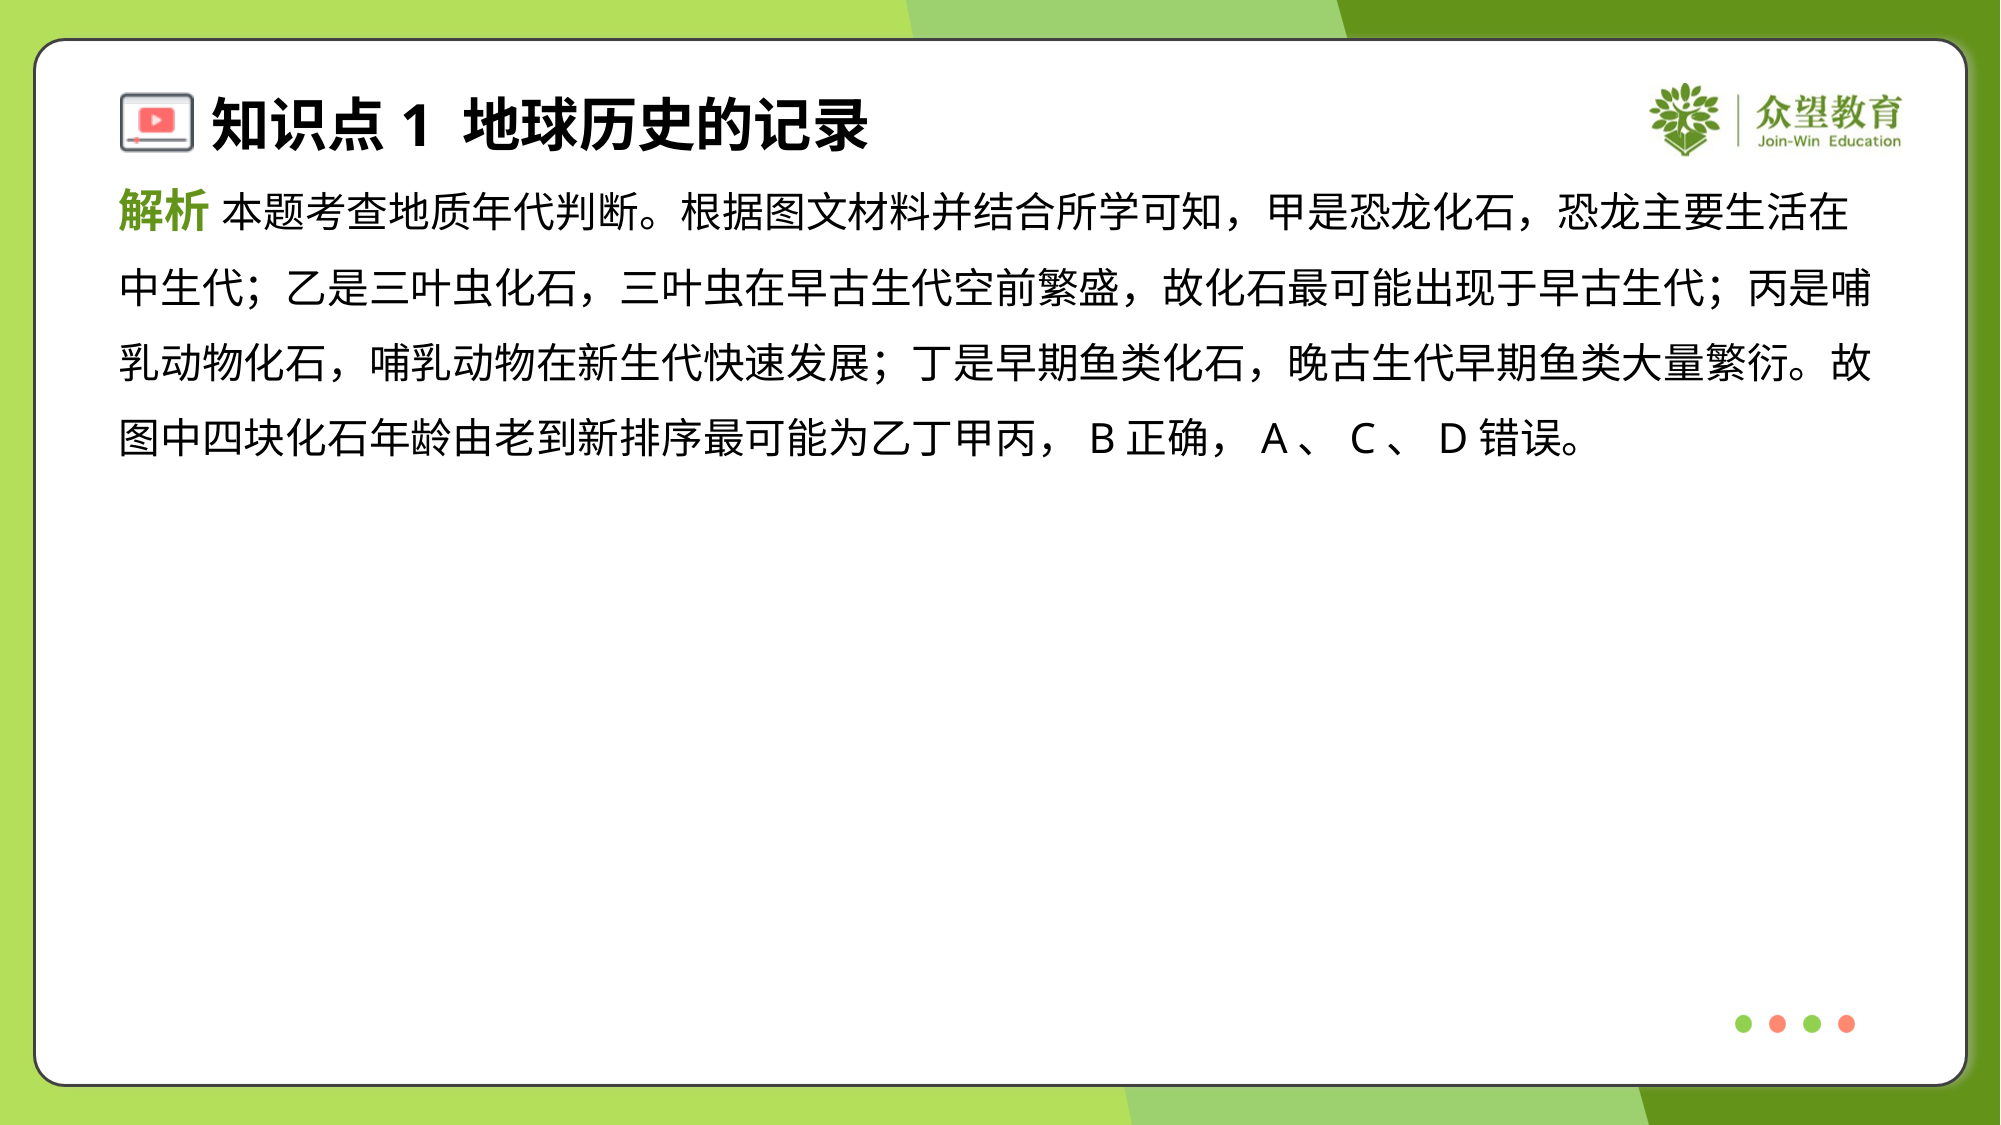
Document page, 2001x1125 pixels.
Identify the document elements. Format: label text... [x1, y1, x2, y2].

picture [0, 0, 2000, 1125]
text_box 解析 本题考查地质年代判断。根据图文材料并结合所学可知，甲是恐龙化石，恐龙主要生活在 中生代；乙是三叶虫化石，三叶虫在早古生代空前繁盛，故化石最可能出现于早古生代；丙是哺 乳动物化石，哺乳动物在新生代快速发展；丁是早期鱼类化石，晚古生代早期鱼类大量繁衍。故 图中四块化石年龄由老到新排序最可能为乙丁甲丙，B正确，A、C、D错误。 [118, 159, 1883, 462]
